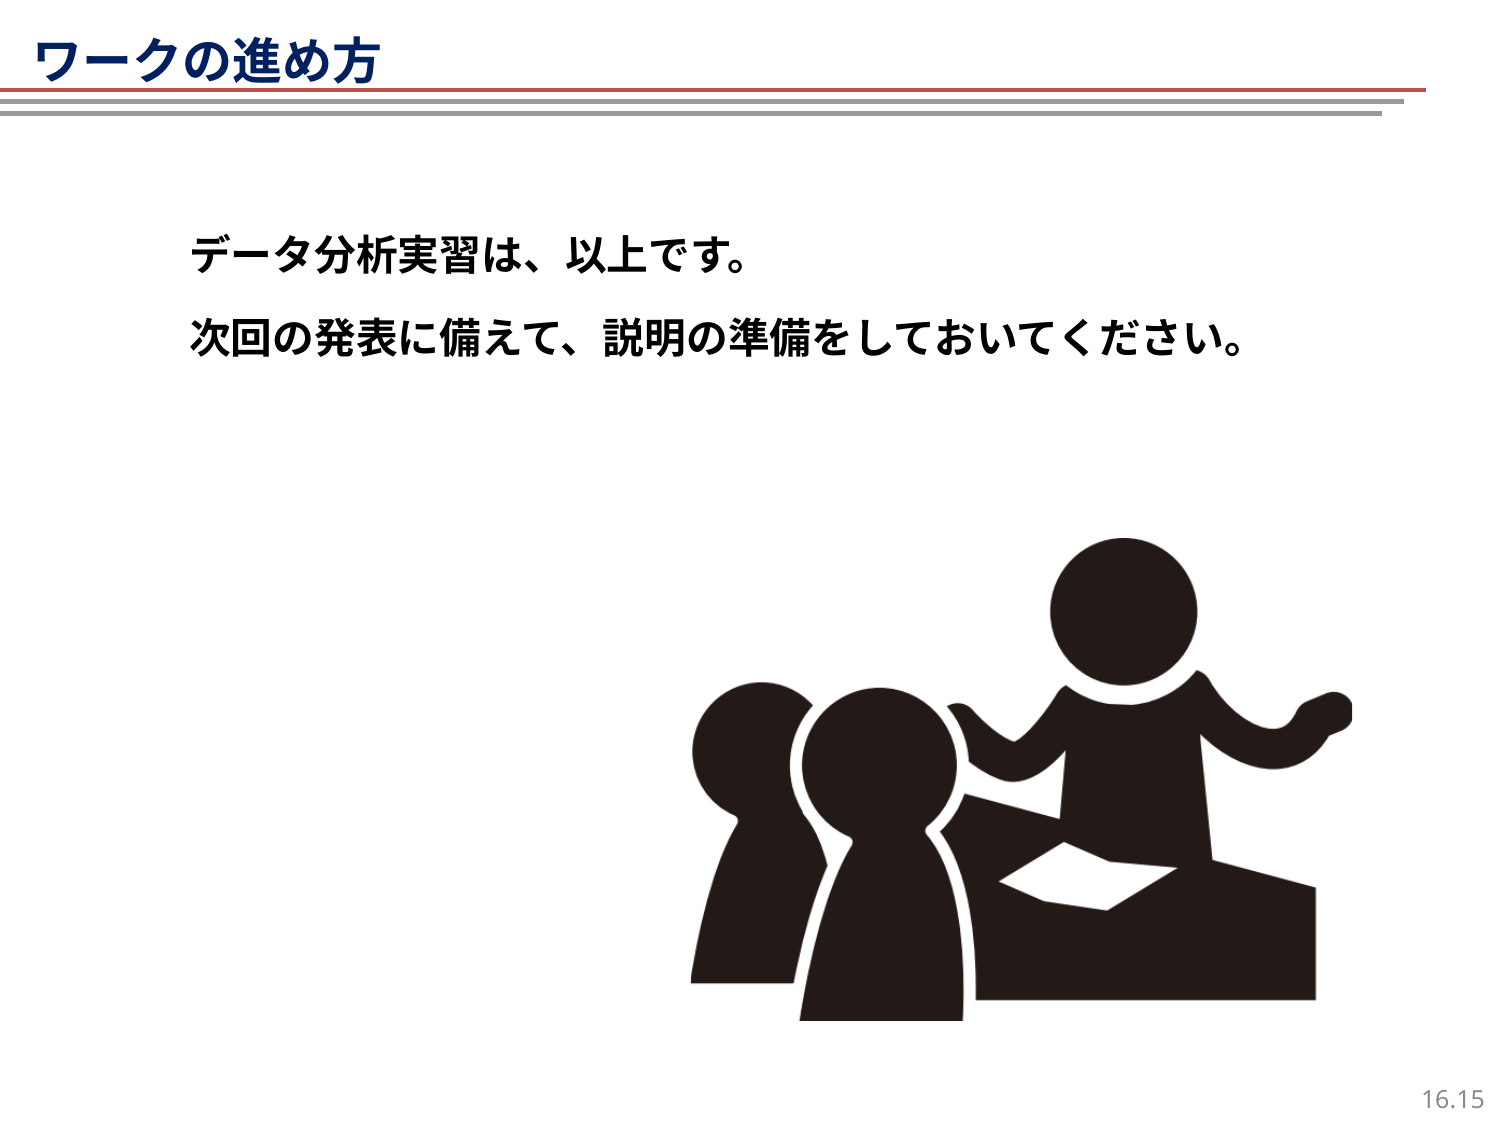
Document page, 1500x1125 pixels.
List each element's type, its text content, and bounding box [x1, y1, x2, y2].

list データ分析実習は、以上です。 次回の発表に備えて、説明の準備をしておいてください。 [174, 196, 1326, 387]
slide_number 14 [1381, 1065, 1500, 1125]
picture [690, 538, 1353, 1021]
text_box ワークの進め方 [17, 21, 1459, 151]
